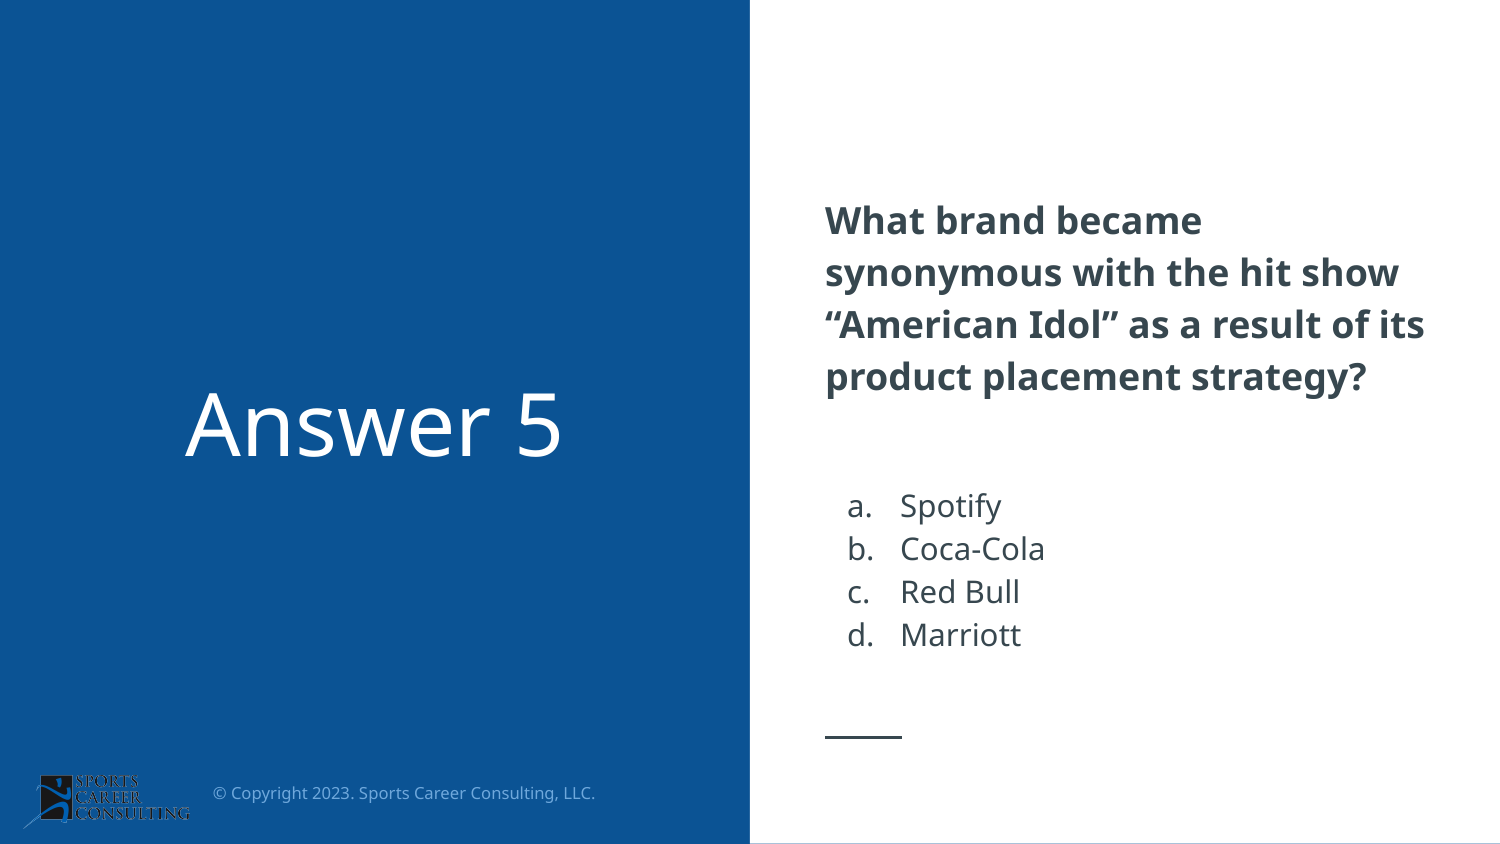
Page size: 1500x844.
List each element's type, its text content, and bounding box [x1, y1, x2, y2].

text_box © Copyright 2023. Sports Career Consulting, LLC. [197, 767, 750, 838]
list What brand became synonymous with the hit show “American Idol” as a result of its product placement strategy? Spotify Coca-Cola Red Bull Marriott [810, 118, 1455, 725]
picture [22, 774, 190, 829]
title Answer 5 [43, 298, 708, 546]
